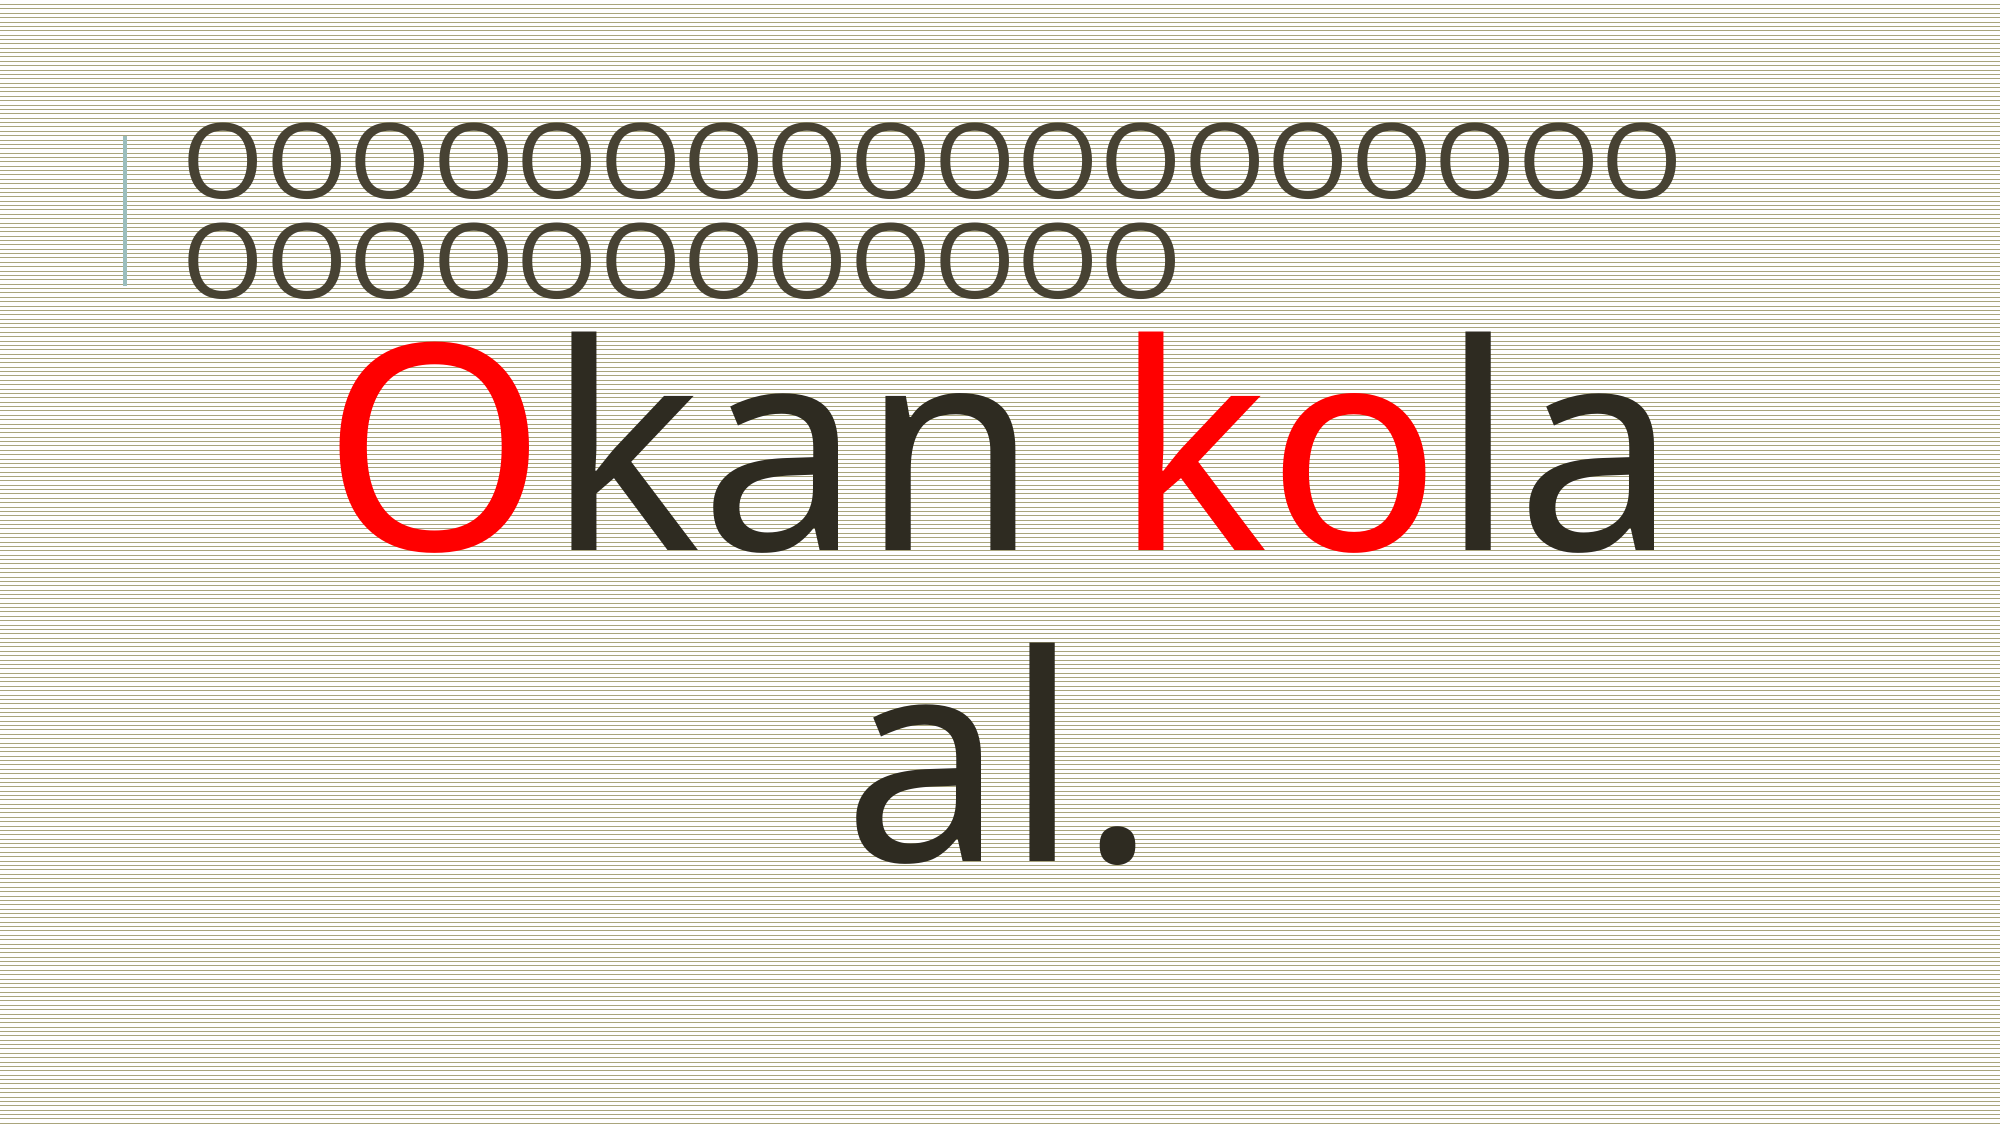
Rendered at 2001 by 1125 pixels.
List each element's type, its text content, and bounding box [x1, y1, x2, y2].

list Okan kola al. [137, 295, 1863, 1009]
title oooooooooooooooooooooooooooooo [168, 96, 1763, 295]
